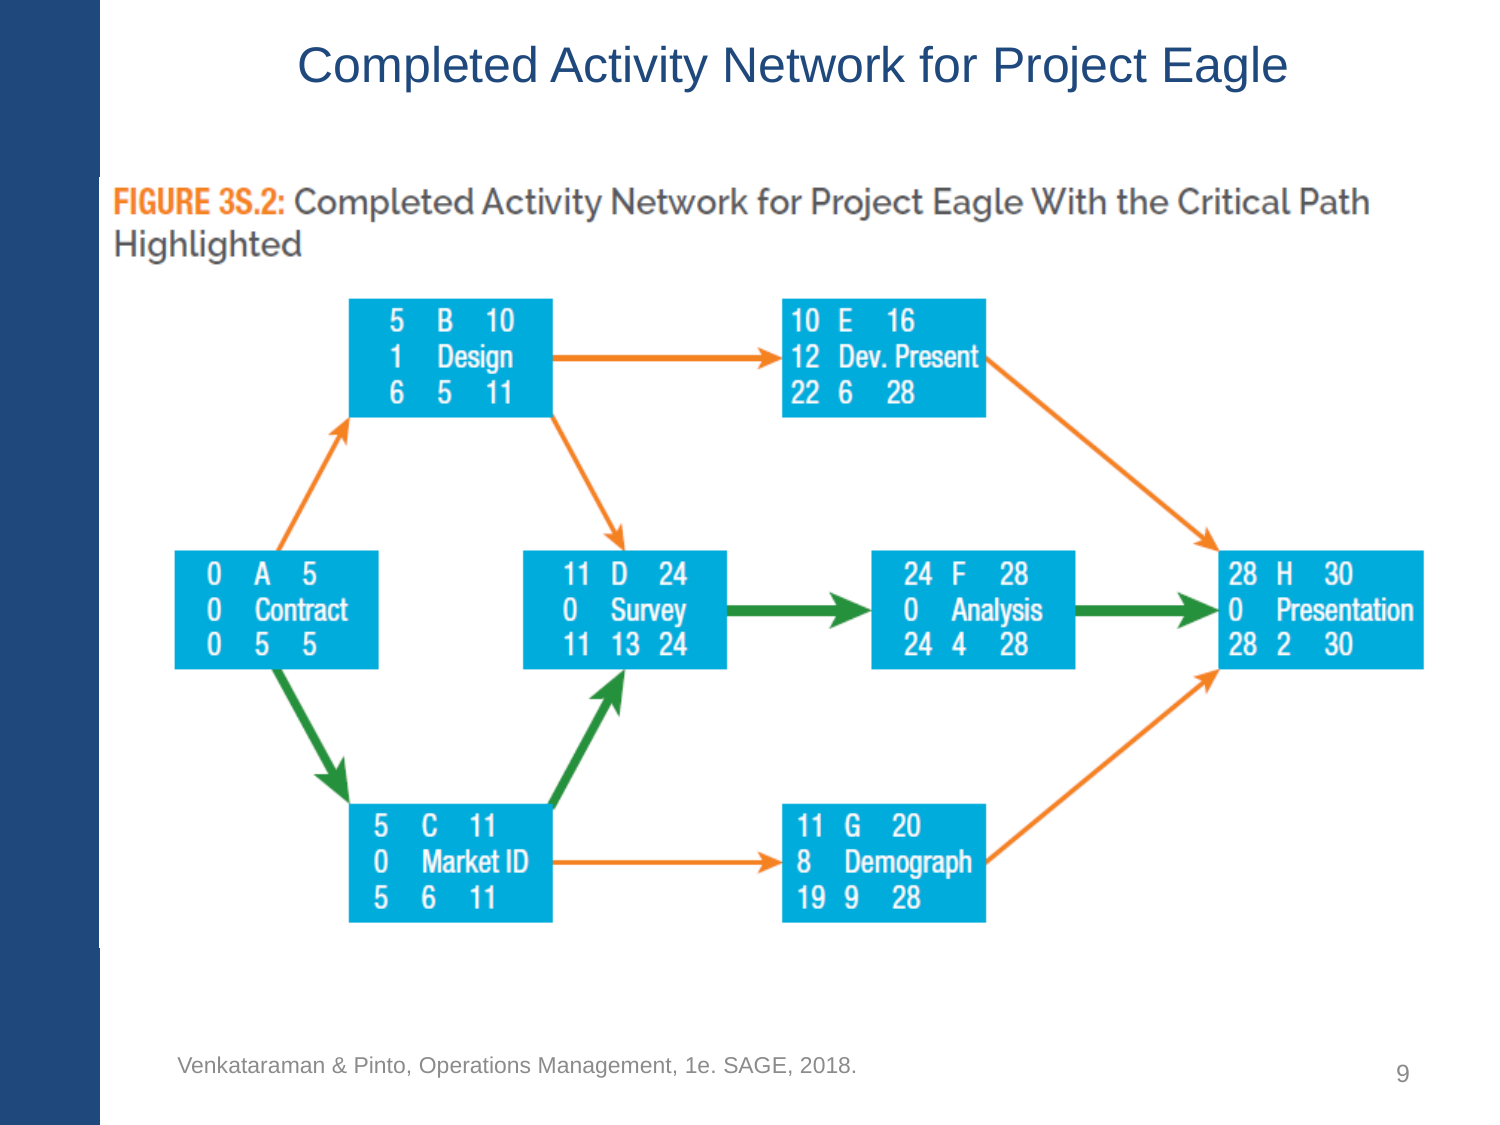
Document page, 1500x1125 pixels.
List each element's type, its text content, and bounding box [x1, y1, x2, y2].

title Completed Activity Network for Project Eagle [162, 0, 1425, 175]
picture [99, 177, 1500, 948]
slide_number 9 [1350, 1042, 1425, 1103]
footer Venkataraman & Pinto, Operations Management, 1e. SAGE, 2018. [162, 1042, 1313, 1103]
